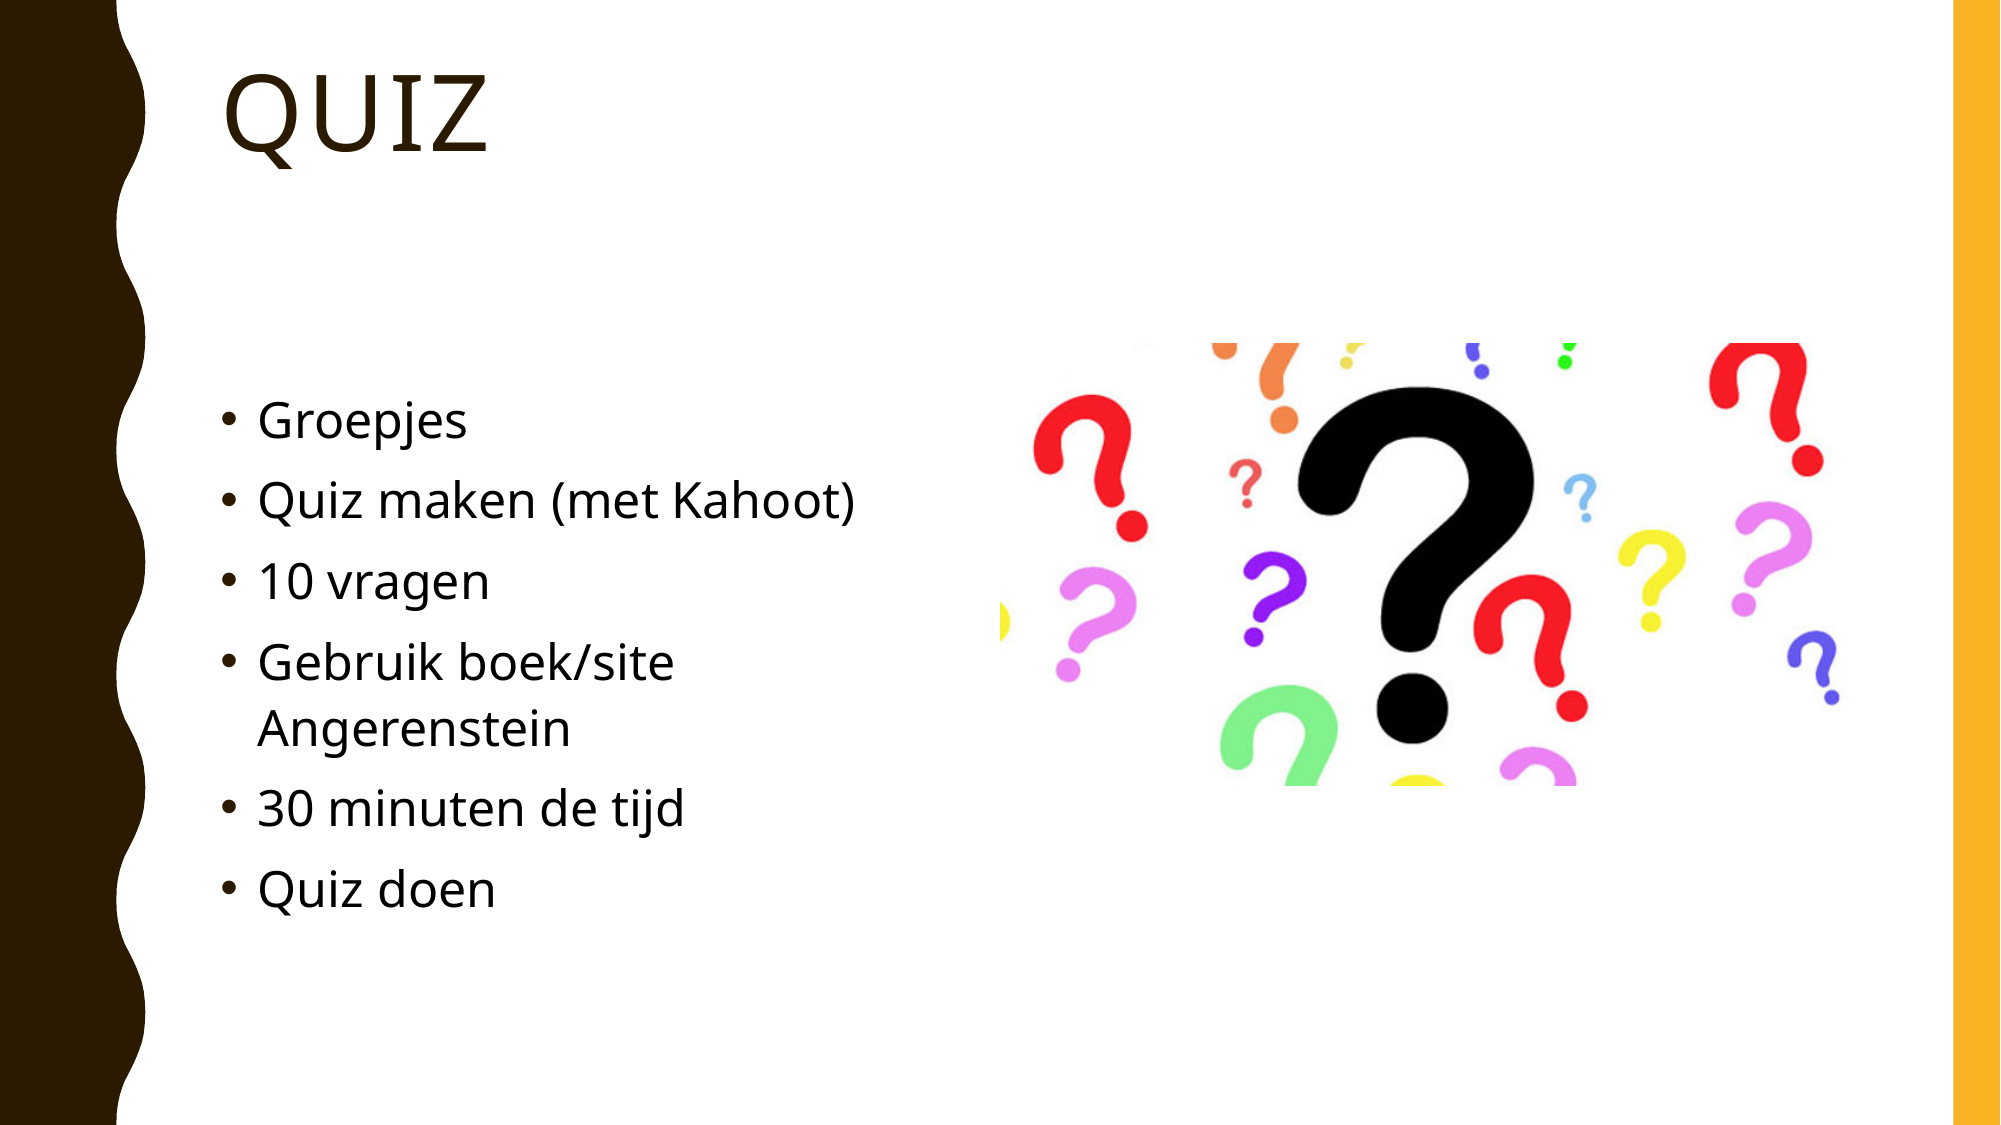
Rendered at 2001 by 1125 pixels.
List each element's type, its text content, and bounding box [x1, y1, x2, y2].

title quiz [205, 52, 921, 269]
list Groepjes Quiz maken (met Kahoot) 10 vragen Gebruik boek/site Angerenstein 30 minuten de tijd Quiz doen [205, 375, 1000, 965]
picture [1000, 343, 1850, 786]
